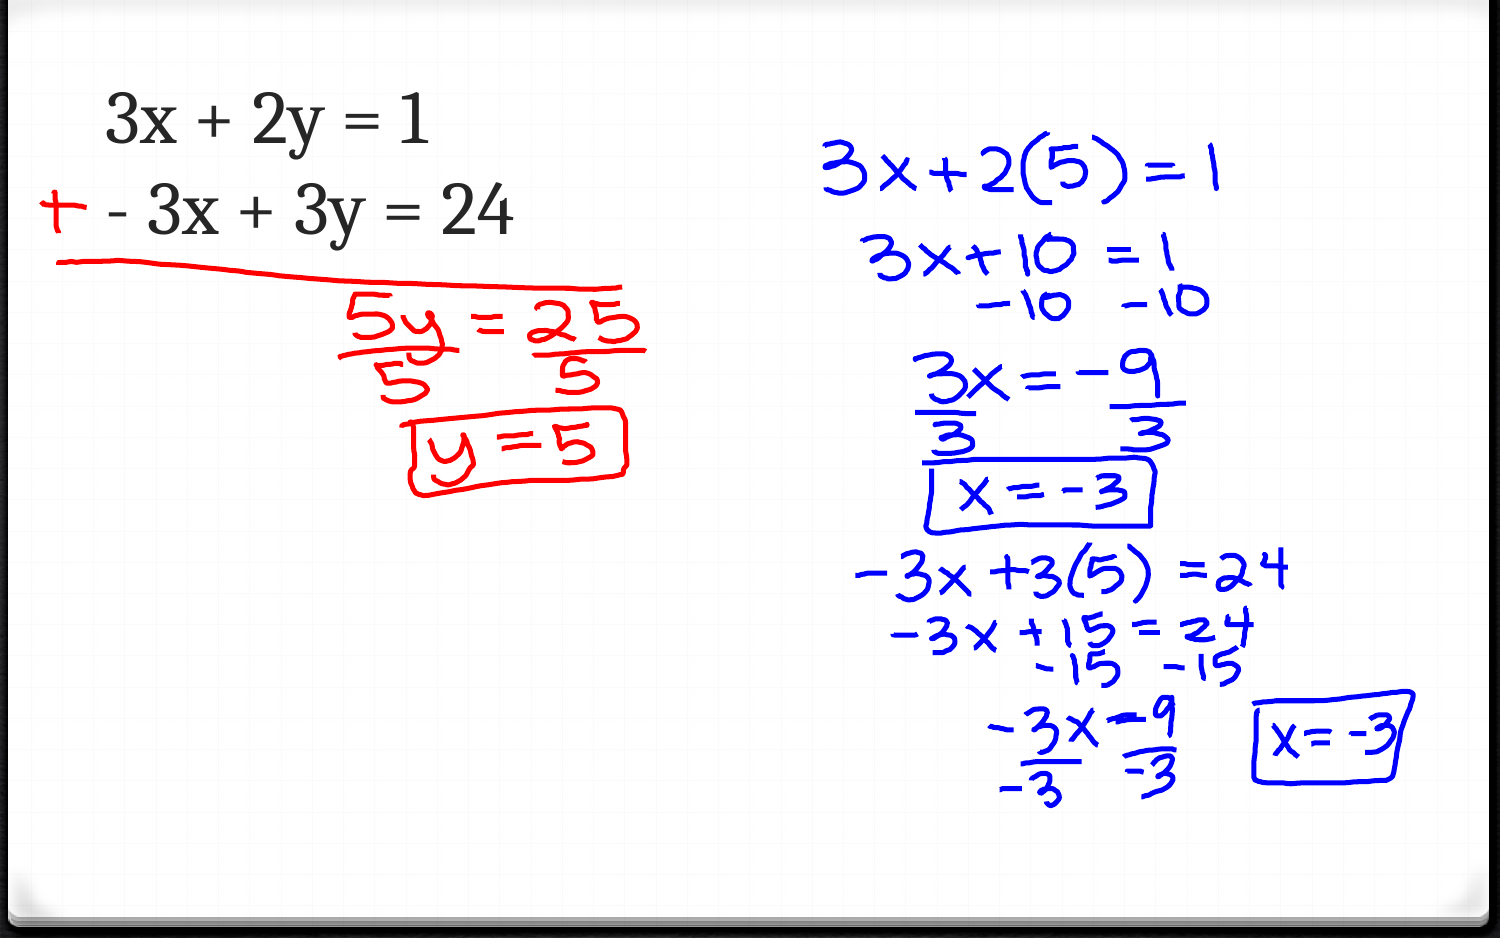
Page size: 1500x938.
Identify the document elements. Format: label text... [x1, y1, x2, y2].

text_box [824, 132, 1414, 806]
title 3x + 2y = 1 - 3x + 3y = 24 [90, 59, 1410, 257]
text_box [348, 293, 394, 339]
text_box [471, 315, 503, 319]
text_box [57, 259, 623, 291]
text_box [532, 349, 647, 357]
text_box [55, 206, 60, 234]
text_box [53, 191, 57, 204]
text_box [401, 407, 628, 497]
text_box [375, 362, 429, 403]
text_box [528, 301, 576, 342]
text_box [339, 347, 460, 360]
text_box [477, 328, 504, 333]
text_box [590, 301, 639, 343]
text_box [402, 312, 444, 348]
picture [0, 0, 1500, 938]
text_box [408, 352, 442, 364]
text_box [40, 202, 87, 209]
text_box [555, 357, 599, 394]
